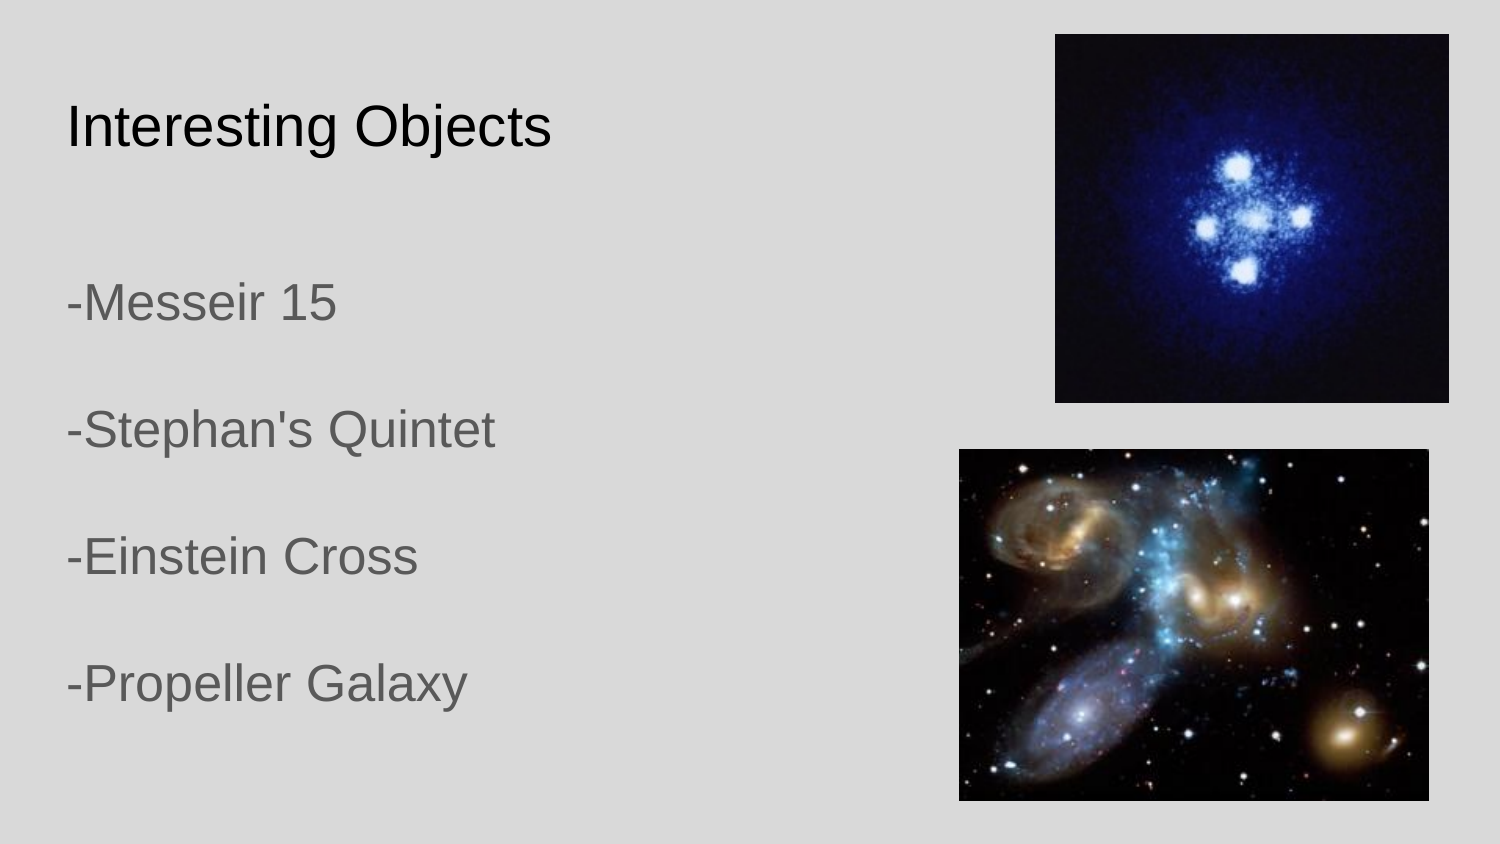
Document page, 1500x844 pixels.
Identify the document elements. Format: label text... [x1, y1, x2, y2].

picture [959, 448, 1429, 801]
picture [1054, 34, 1450, 404]
list -Messeir 15 -Stephan's Quintet -Einstein Cross -Propeller Galaxy [51, 221, 1449, 820]
title Interesting Objects [51, 72, 1049, 167]
